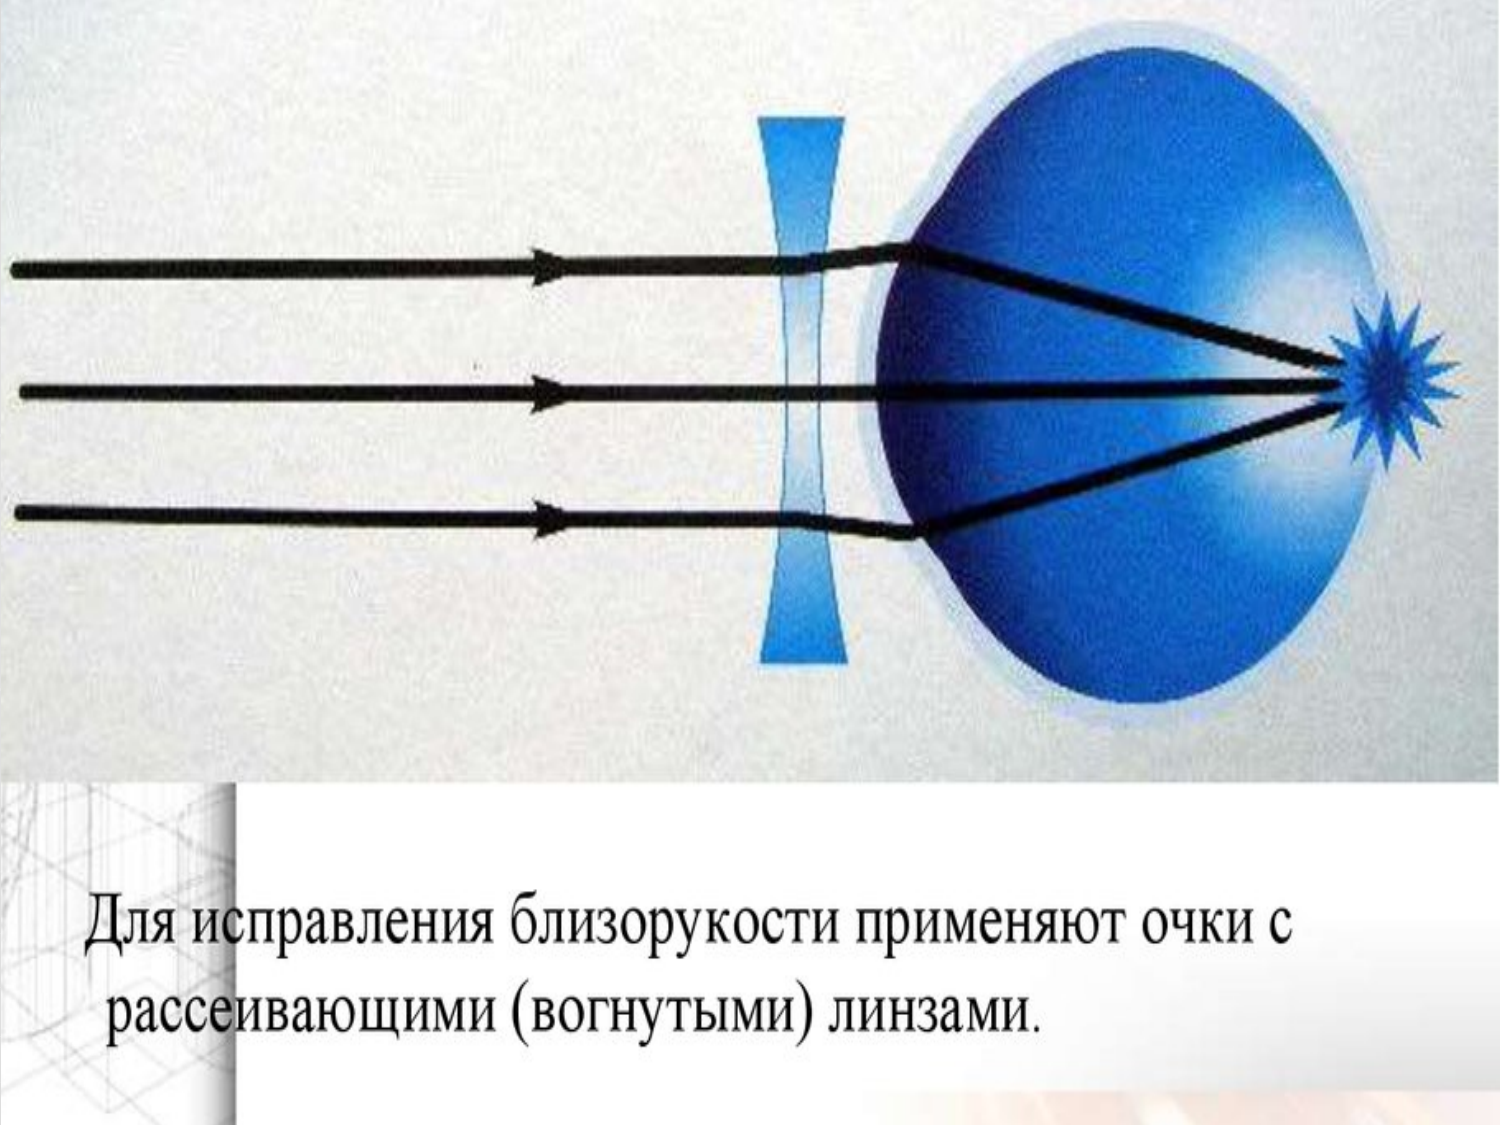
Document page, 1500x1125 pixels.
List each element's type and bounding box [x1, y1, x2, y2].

list [0, 0, 1500, 1125]
